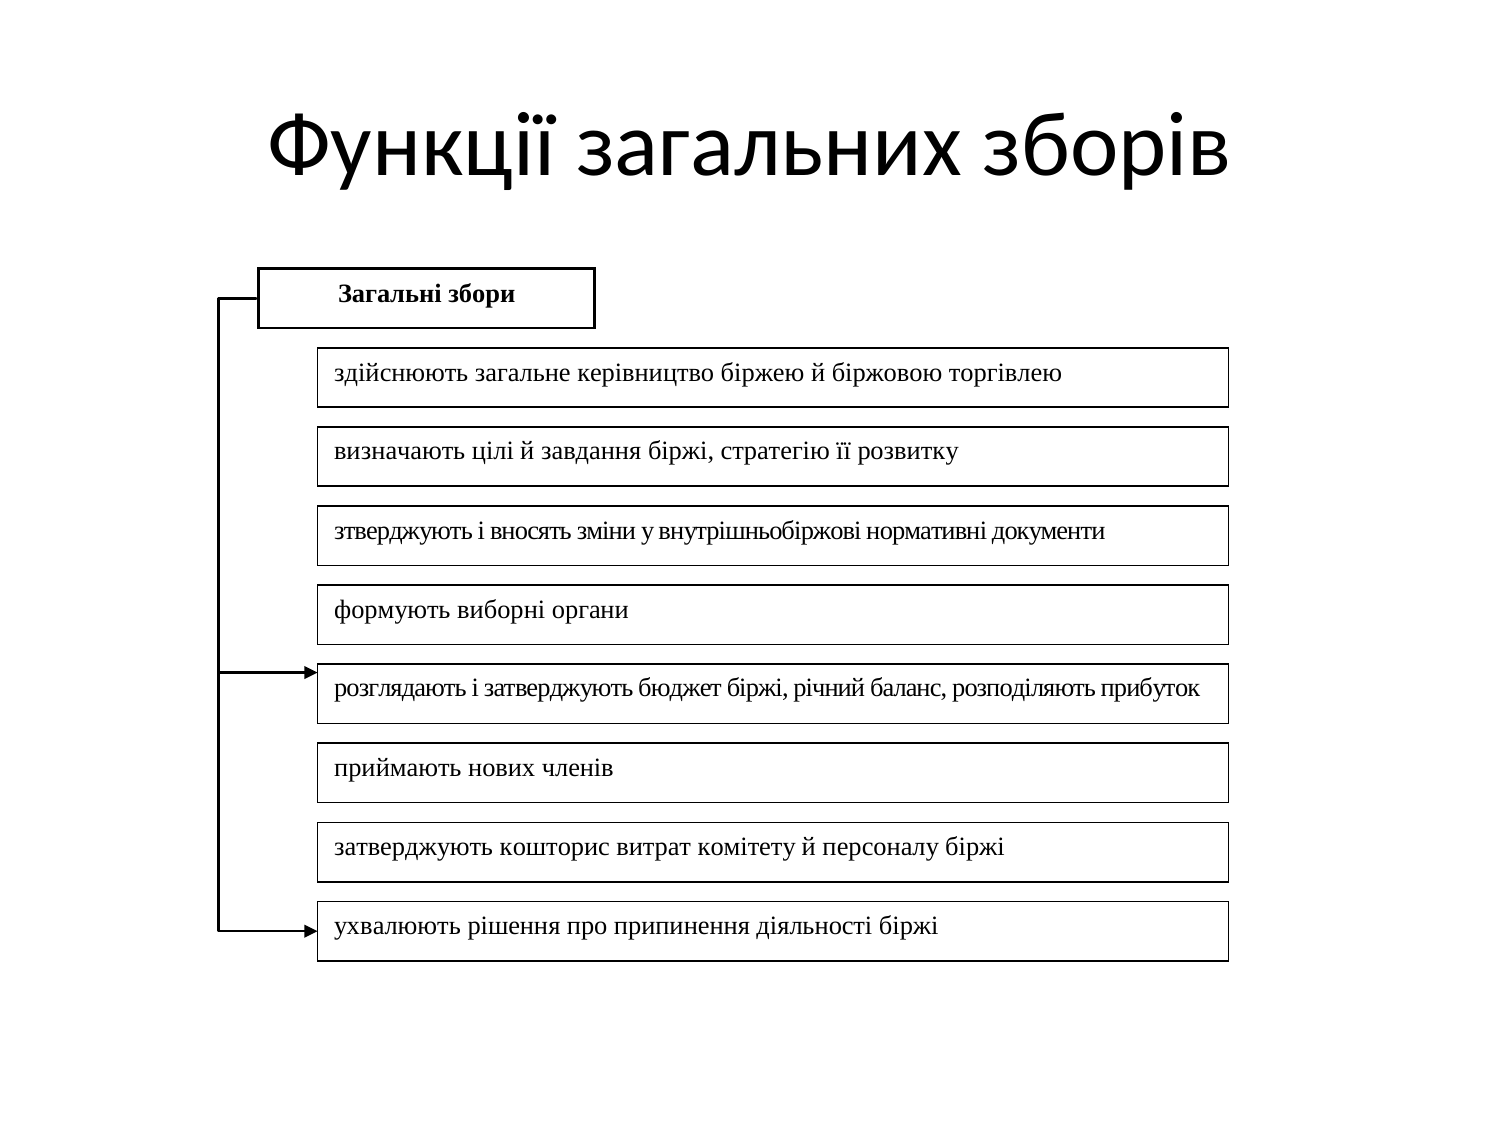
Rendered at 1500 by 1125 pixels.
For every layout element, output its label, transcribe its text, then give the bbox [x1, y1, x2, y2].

title Функції загальних зборів [75, 45, 1425, 233]
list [216, 266, 1230, 964]
